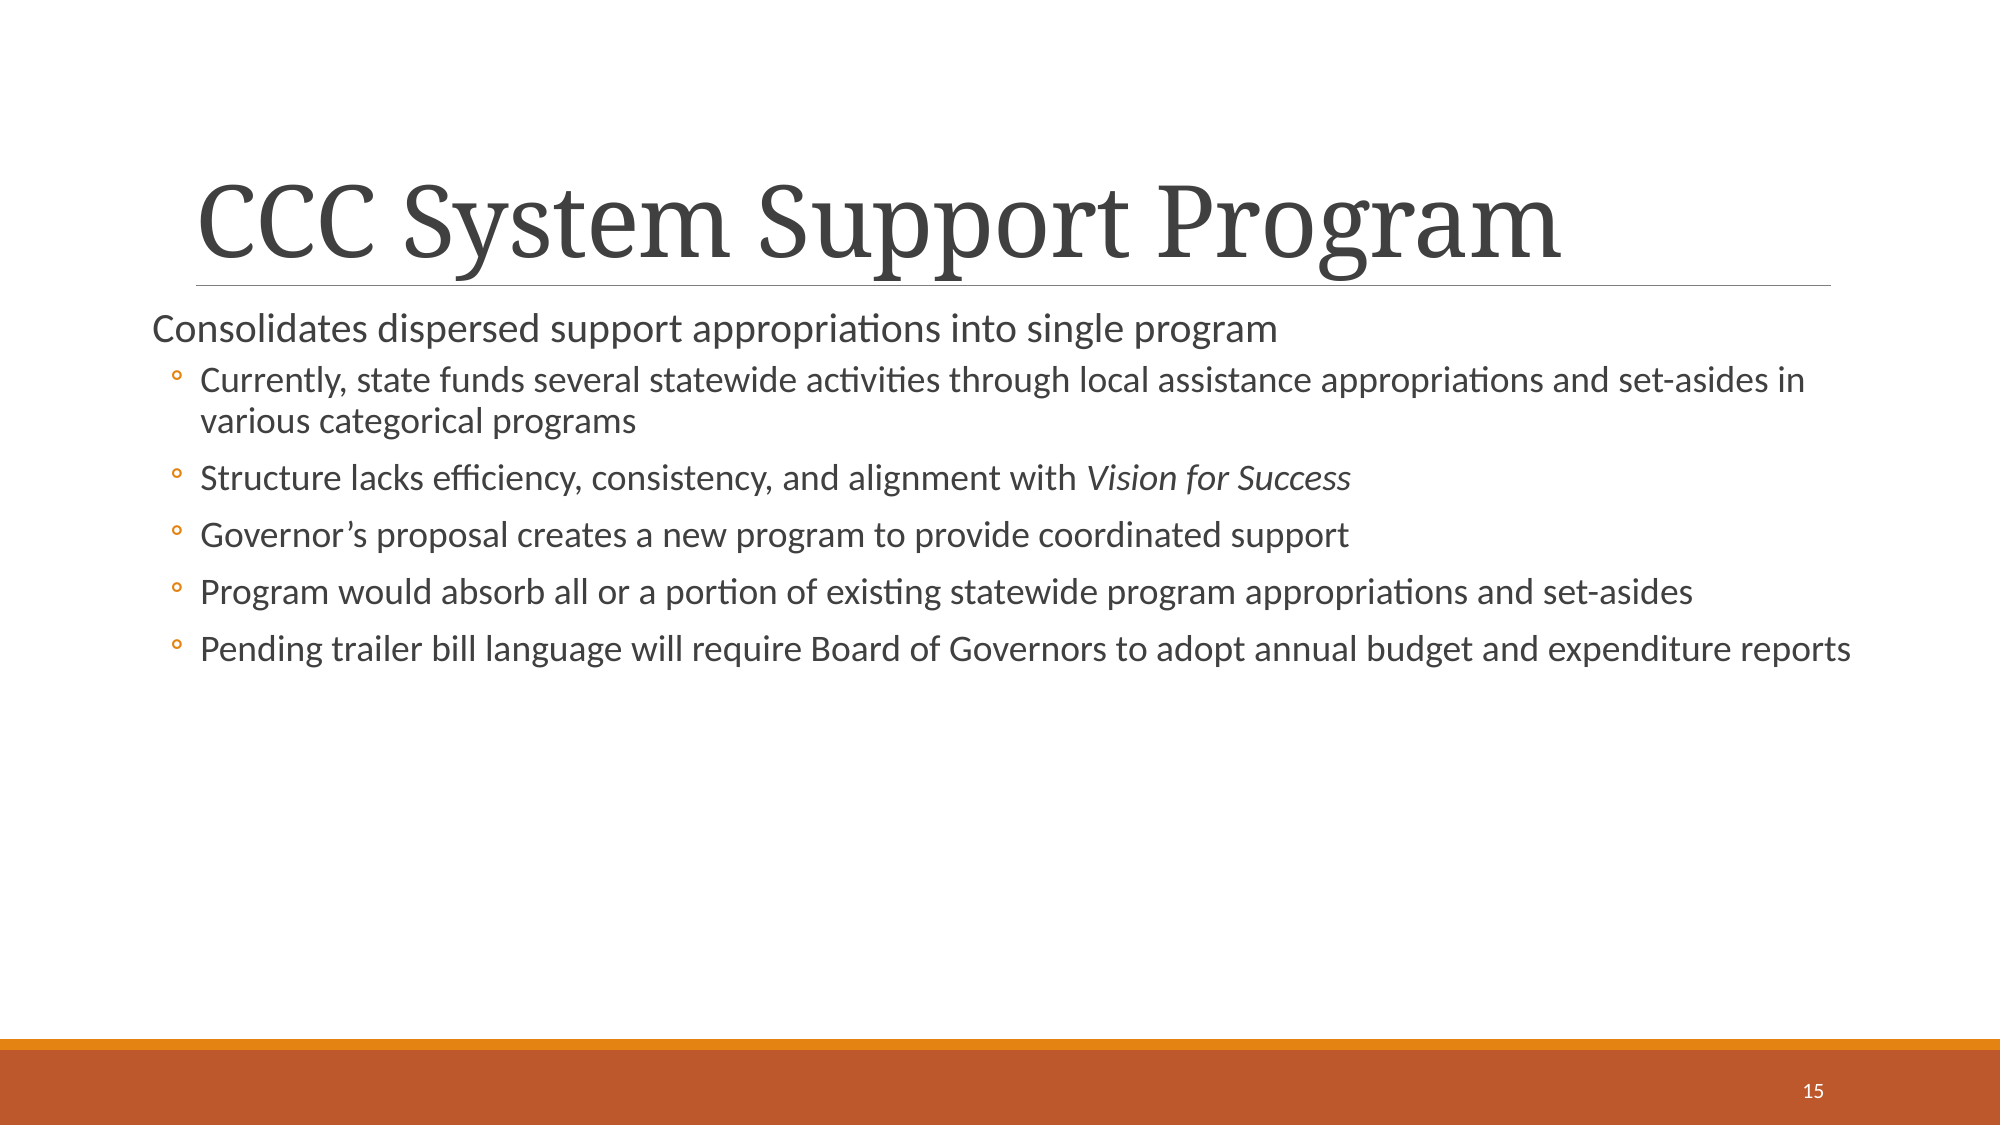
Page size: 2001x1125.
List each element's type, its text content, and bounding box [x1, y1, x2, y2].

title CCC System Support Program [180, 47, 1830, 285]
slide_number 15 [1624, 1059, 1840, 1120]
list Consolidates dispersed support appropriations into single program Currently, state funds several statewide activities through local assistance appropriations and set-asides in various categorical programs Structure lacks efficiency, consistency, and alignment with Vision for Success Governor’s proposal creates a new program to provide coordinated support Program would absorb all or a portion of existing statewide program appropriations and set-asides Pending trailer bill language will require Board of Governors to adopt annual budget and expenditure reports [137, 299, 1863, 955]
